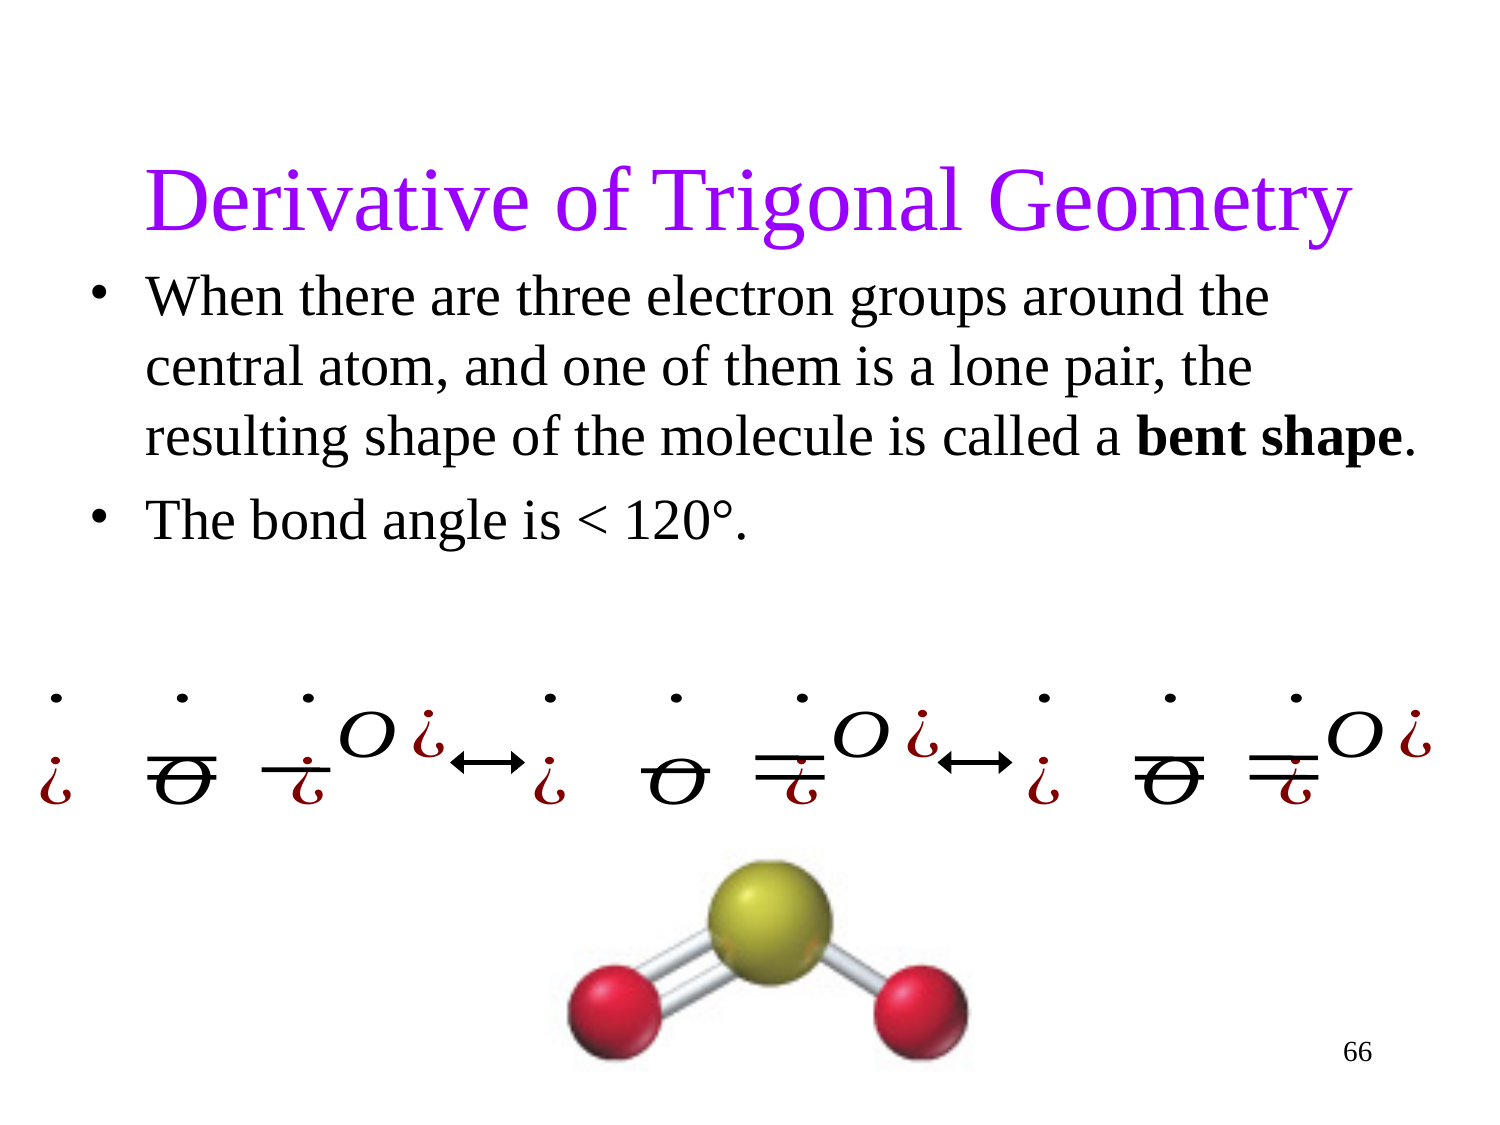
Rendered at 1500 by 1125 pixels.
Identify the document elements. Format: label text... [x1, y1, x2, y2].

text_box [37, 662, 1438, 822]
text_box <number> [1074, 1024, 1388, 1100]
text_box When there are three electron groups around the central atom, and one of them is a lone pair, the resulting shape of the molecule is called a bent shape. The bond angle is < 120°. [74, 249, 1450, 625]
text_box Derivative of Trigonal Geometry [112, 99, 1388, 249]
picture [512, 824, 1001, 1088]
